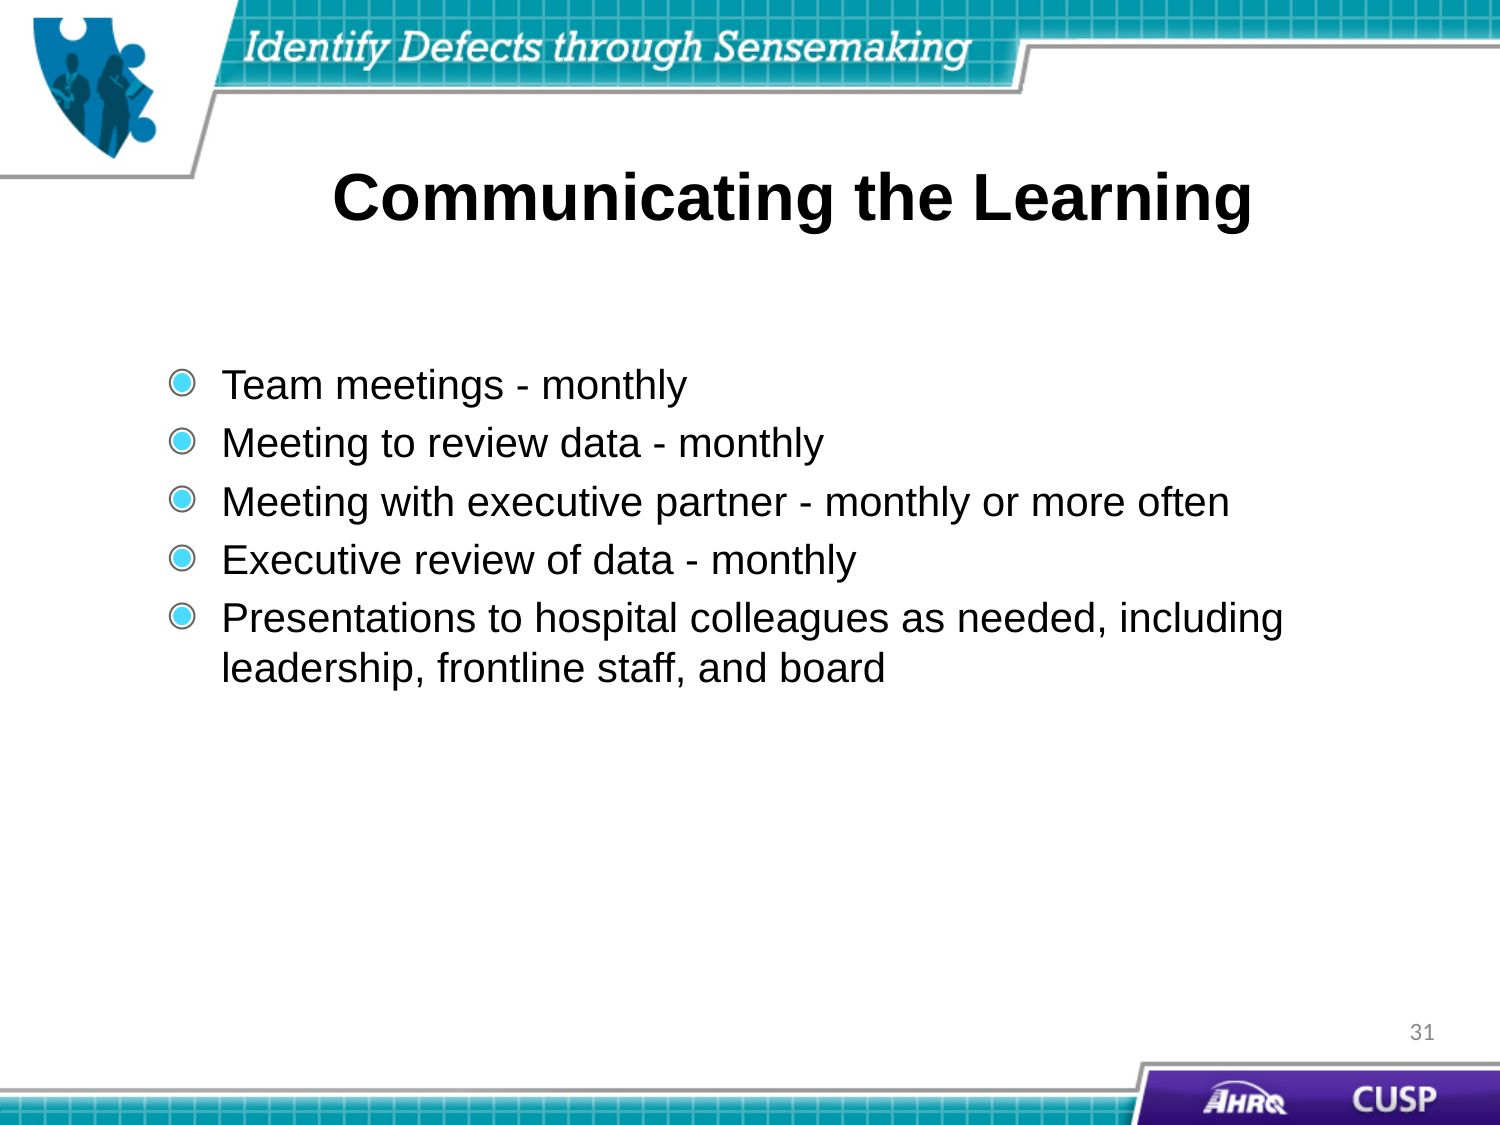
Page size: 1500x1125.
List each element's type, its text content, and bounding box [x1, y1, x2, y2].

title Communicating the Learning [299, 99, 1288, 288]
picture [0, 0, 1500, 1125]
list Team meetings - monthly Meeting to review data - monthly Meeting with executive partner - monthly or more often Executive review of data - monthly Presentations to hospital colleagues as needed, including leadership, frontline staff, and board [149, 349, 1438, 1038]
slide_number 31 [1100, 999, 1450, 1060]
